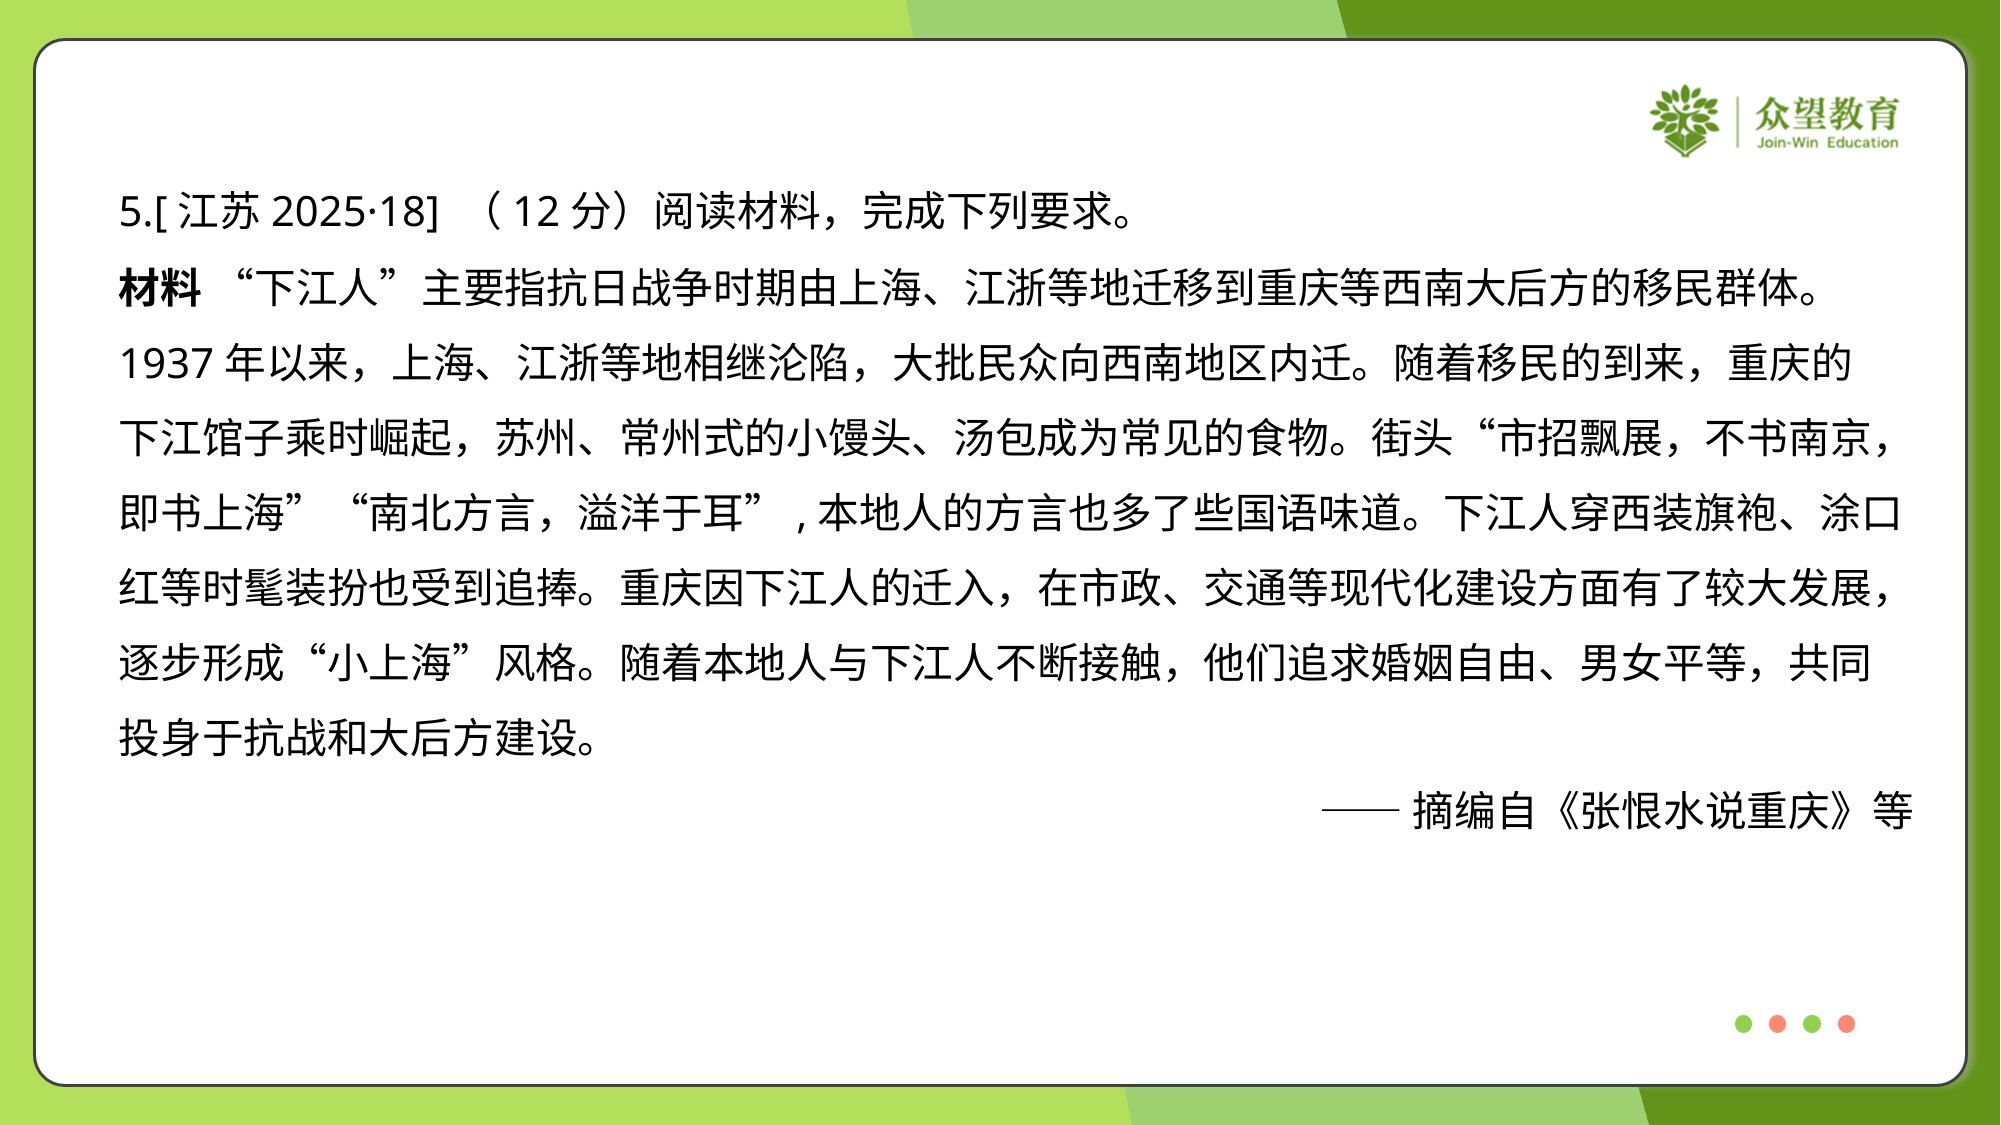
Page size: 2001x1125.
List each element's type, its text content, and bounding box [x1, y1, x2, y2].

picture [0, 0, 2000, 1125]
text_box 5.[江苏2025·18] （12分）阅读材料，完成下列要求。 材料 “下江人”主要指抗日战争时期由上海、江浙等地迁移到重庆等西南大后方的移民群体。 1937年以来，上海、江浙等地相继沦陷，大批民众向西南地区内迁。随着移民的到来，重庆的 下江馆子乘时崛起，苏州、常州式的小馒头、汤包成为常见的食物。街头“市招飘展，不书南京， 即书上海”“南北方言，溢洋于耳”,本地人的方言也多了些国语味道。下江人穿西装旗袍、涂口 红等时髦装扮也受到追捧。重庆因下江人的迁入，在市政、交通等现代化建设方面有了较大发展， 逐步形成“小上海”风格。随着本地人与下江人不断接触，他们追求婚姻自由、男女平等，共同 投身于抗战和大后方建设。 ——摘编自《张恨水说重庆》等 [118, 159, 1883, 827]
